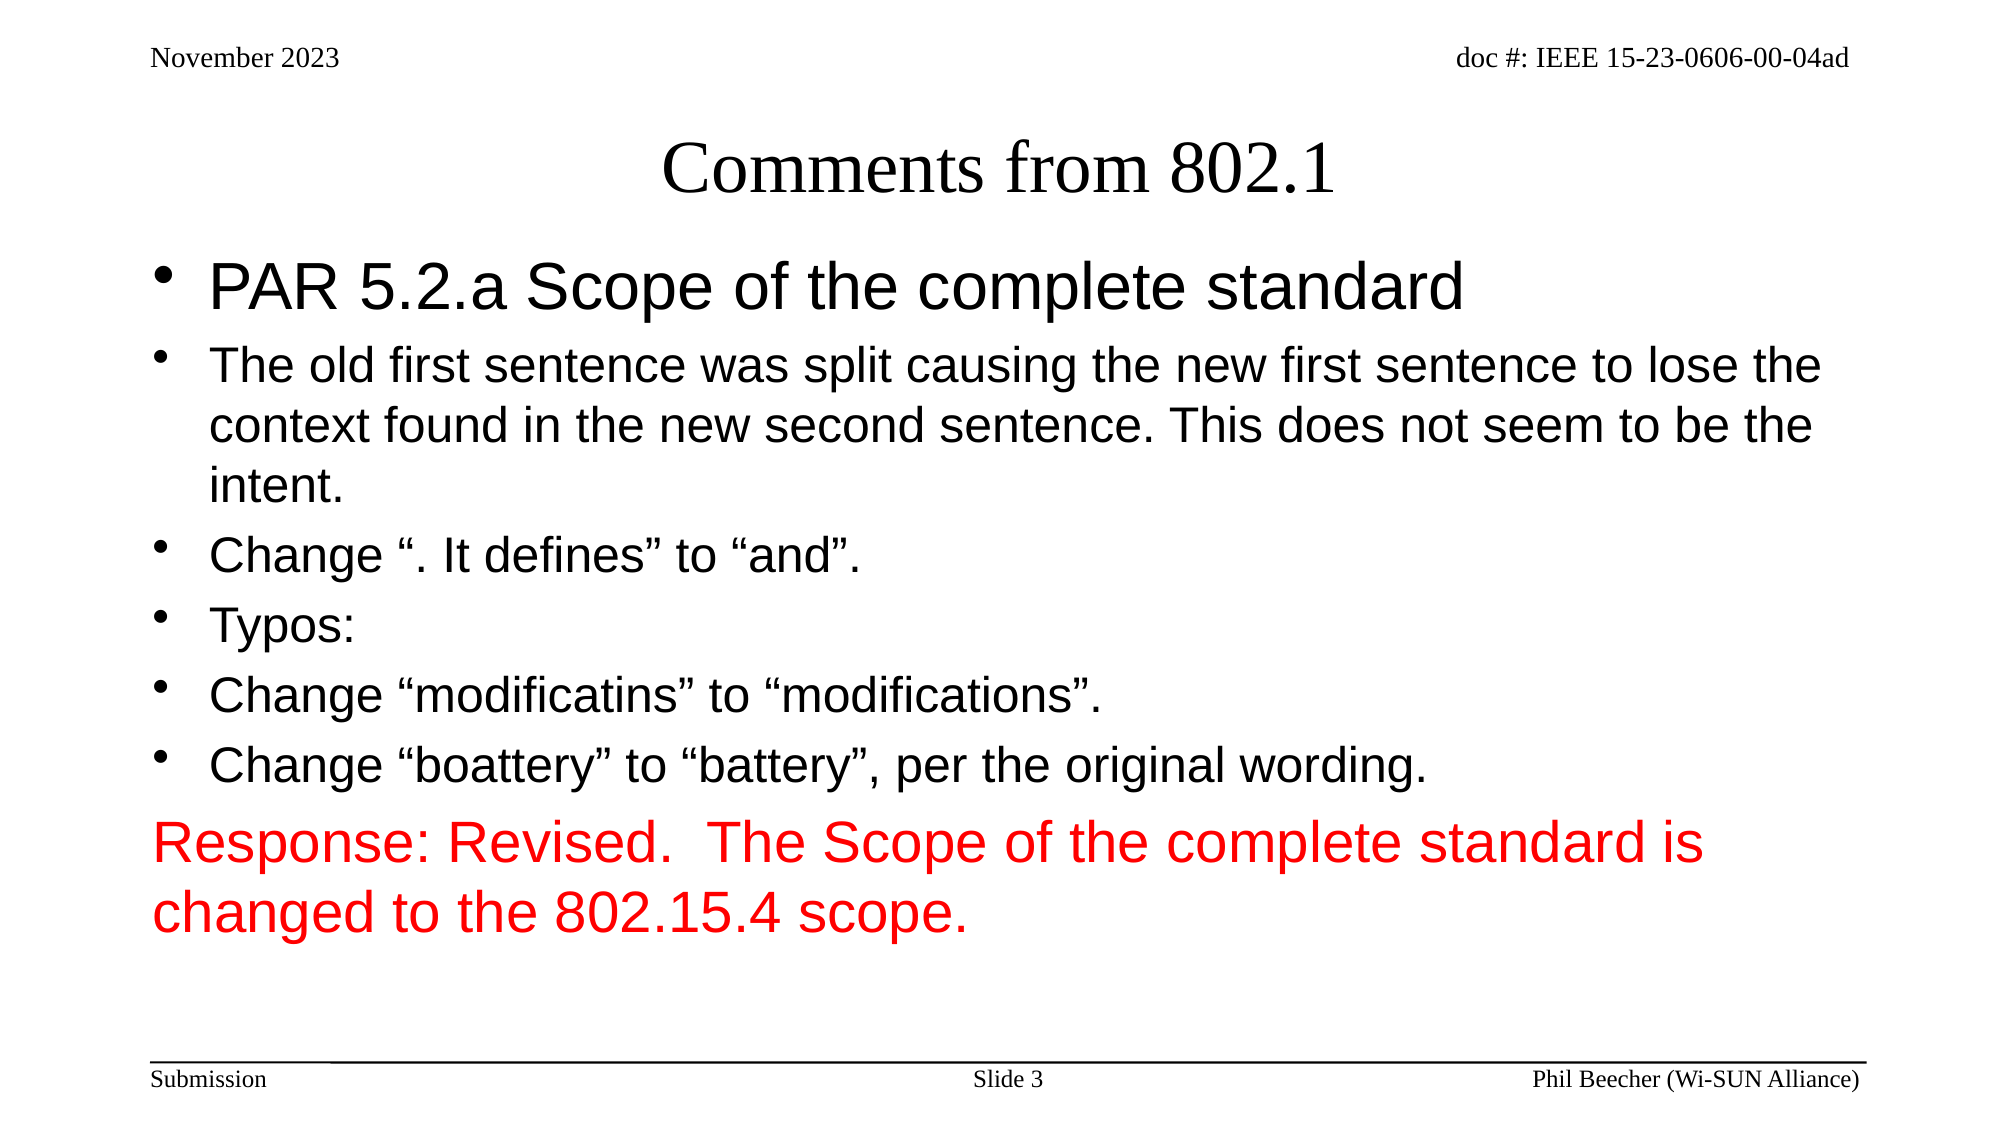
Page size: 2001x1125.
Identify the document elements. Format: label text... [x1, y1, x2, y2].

list PAR 5.2.a Scope of the complete standard The old first sentence was split causing the new first sentence to lose the context found in the new second sentence. This does not seem to be the intent. Change “. It defines” to “and”. Typos: Change “modificatins” to “modifications”. Change “boattery” to “battery”, per the original wording. Response: Revised. The Scope of the complete standard is changed to the 802.15.4 scope. [137, 235, 1863, 1014]
footer Phil Beecher (Wi-SUN Alliance) [1362, 1062, 1875, 1093]
title Comments from 802.1 [150, 112, 1850, 213]
slide_number Slide 3 [964, 1061, 1053, 1093]
